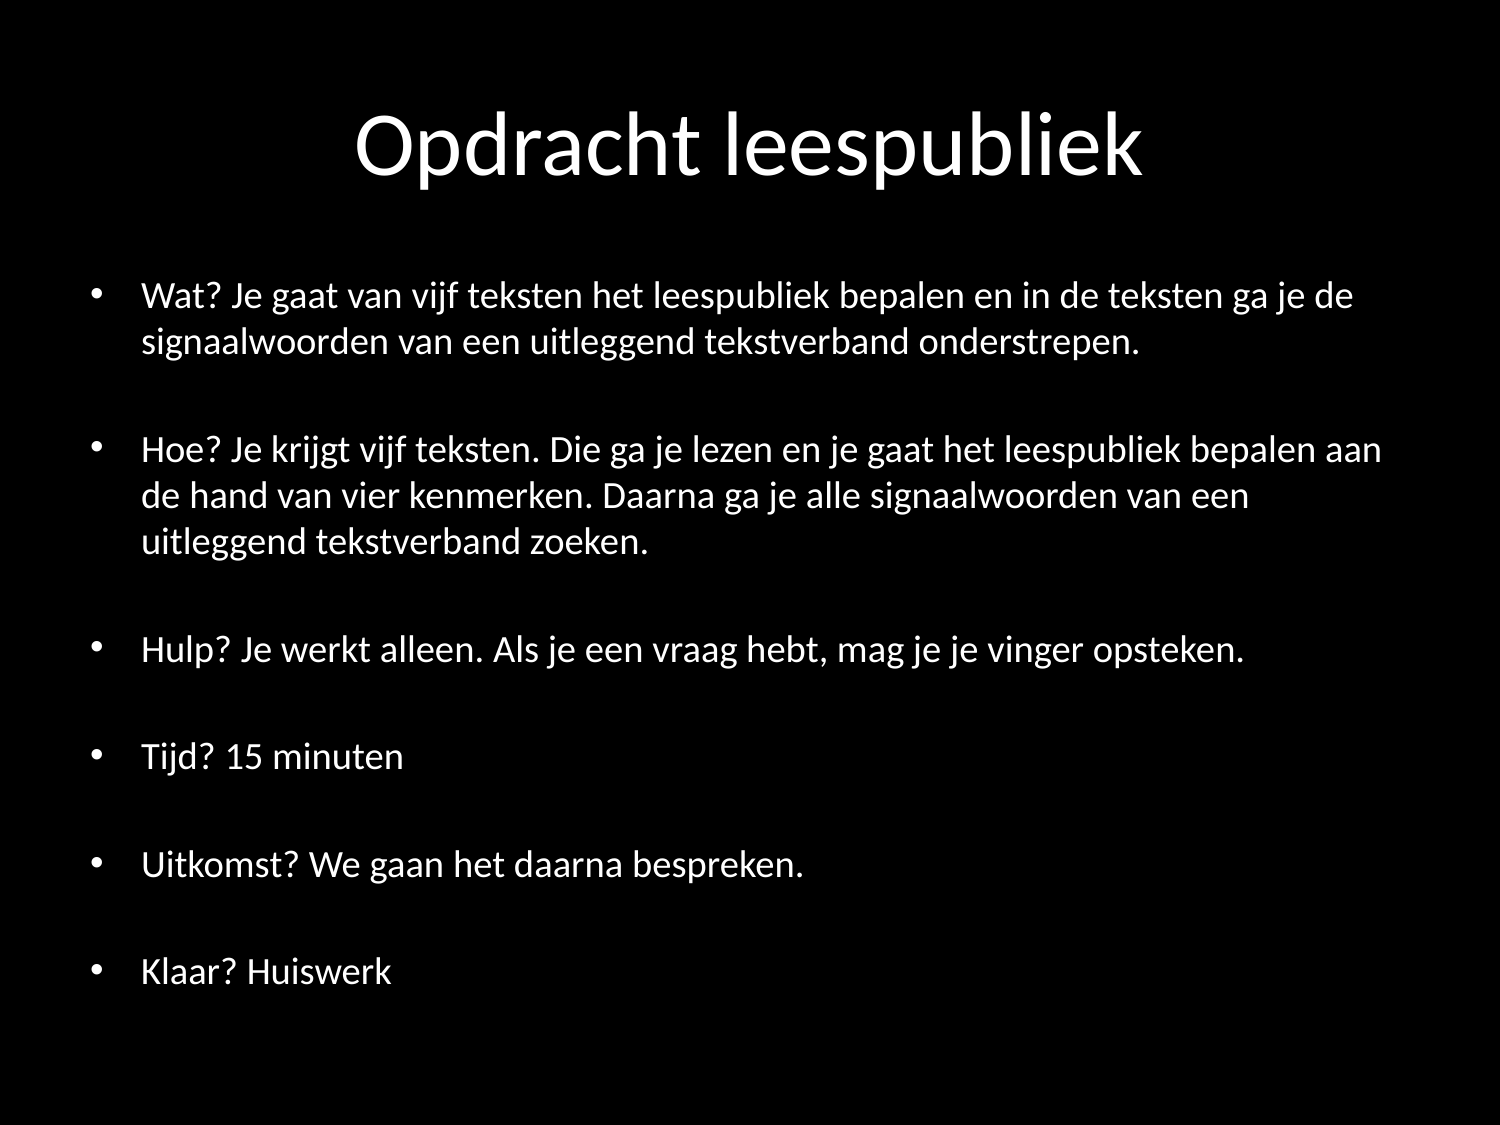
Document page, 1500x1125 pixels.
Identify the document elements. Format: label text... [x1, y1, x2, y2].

title Opdracht leespubliek [75, 45, 1425, 233]
list Wat? Je gaat van vijf teksten het leespubliek bepalen en in de teksten ga je de signaalwoorden van een uitleggend tekstverband onderstrepen. Hoe? Je krijgt vijf teksten. Die ga je lezen en je gaat het leespubliek bepalen aan de hand van vier kenmerken. Daarna ga je alle signaalwoorden van een uitleggend tekstverband zoeken. Hulp? Je werkt alleen. Als je een vraag hebt, mag je je vinger opsteken. Tijd? 15 minuten Uitkomst? We gaan het daarna bespreken. Klaar? Huiswerk [75, 262, 1425, 1005]
